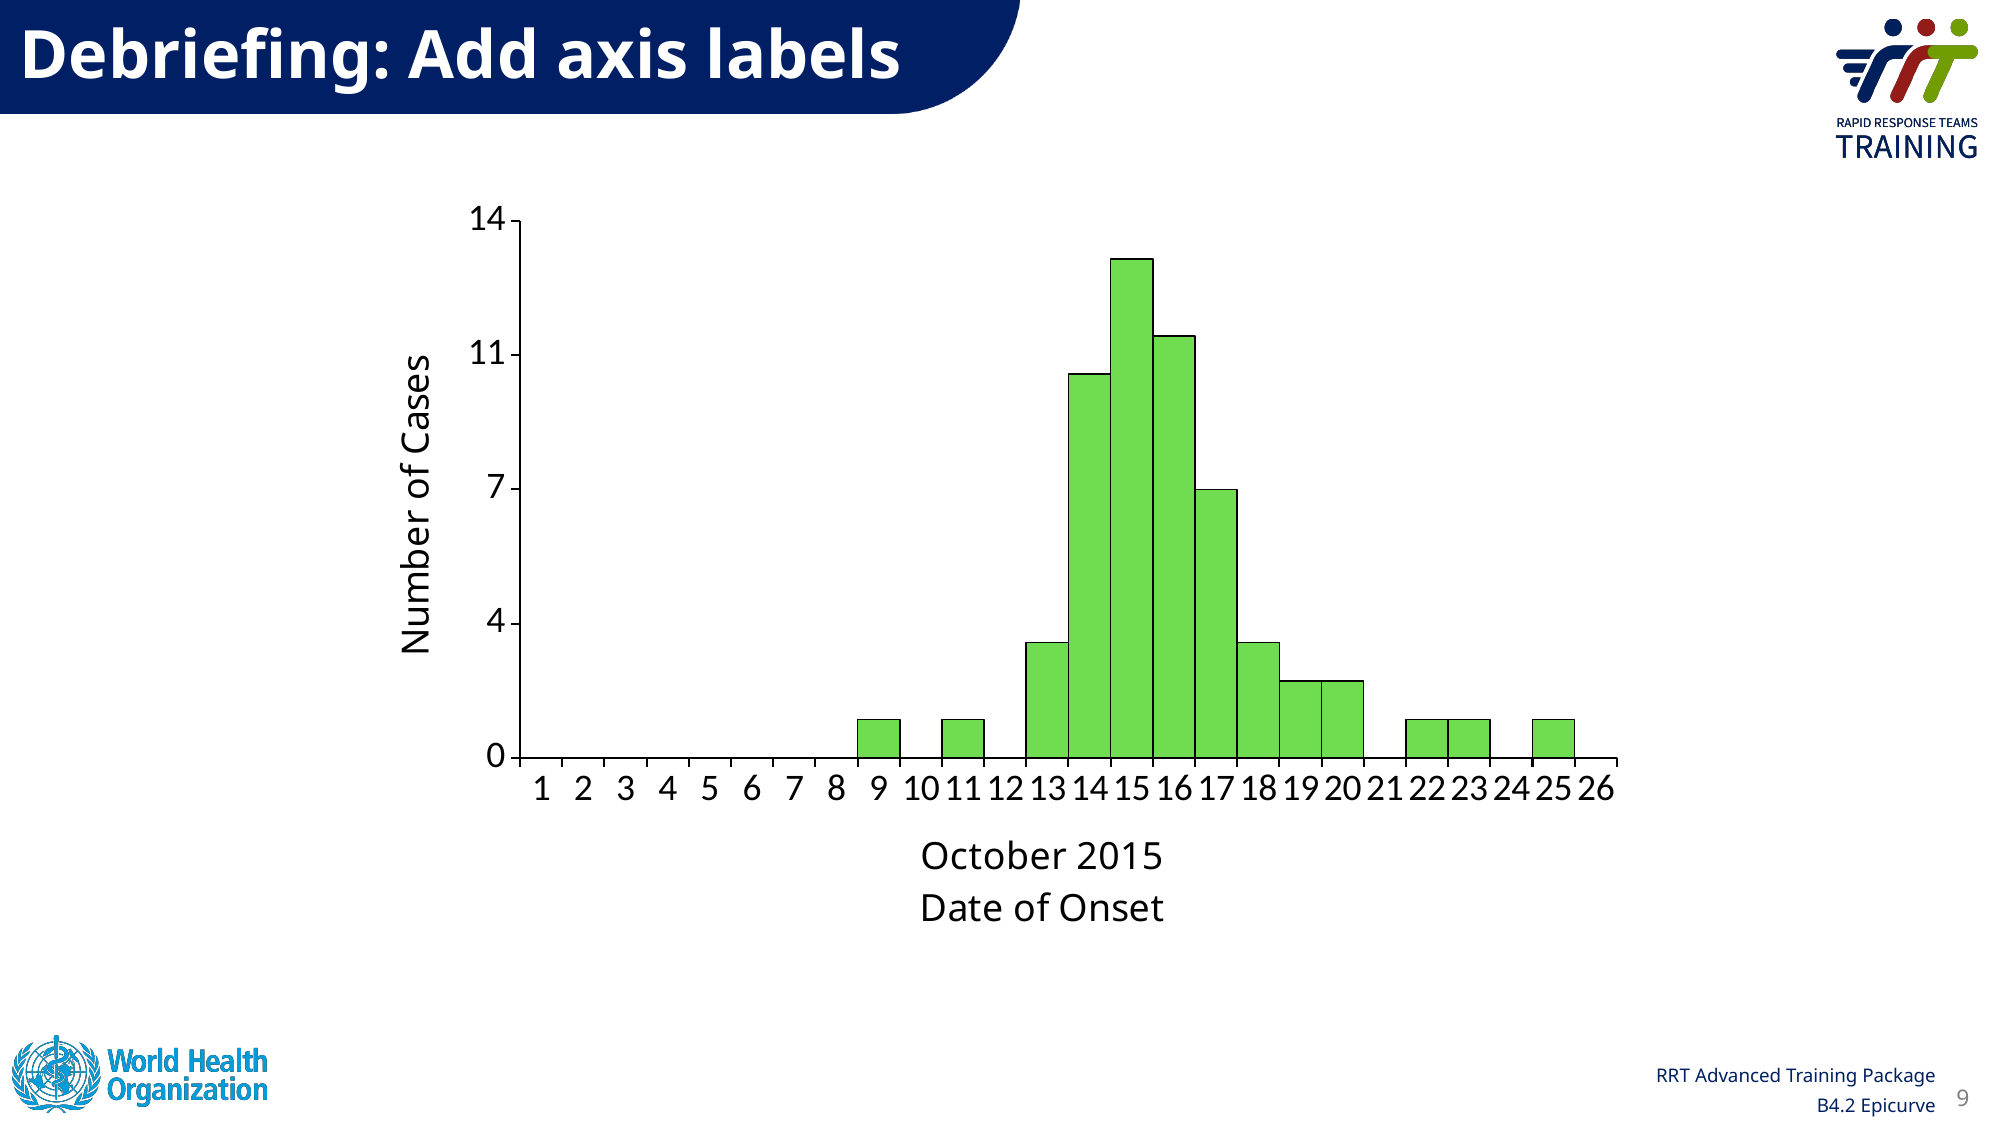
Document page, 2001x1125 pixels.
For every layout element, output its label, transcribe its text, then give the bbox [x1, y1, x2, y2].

picture [24, 1054, 36, 1087]
picture [1835, 19, 1978, 167]
text_box Debriefing: Add axis labels [12, 6, 1813, 108]
picture [59, 1035, 267, 1113]
picture [0, 0, 1021, 114]
picture [22, 1062, 26, 1077]
picture [34, 1054, 43, 1078]
picture [50, 1108, 62, 1113]
picture [30, 1083, 37, 1091]
picture [36, 1088, 78, 1105]
picture [71, 1053, 90, 1091]
picture [12, 1035, 54, 1068]
picture [12, 1083, 48, 1113]
chart [376, 181, 1624, 944]
picture [46, 1056, 54, 1062]
picture [40, 1062, 47, 1070]
